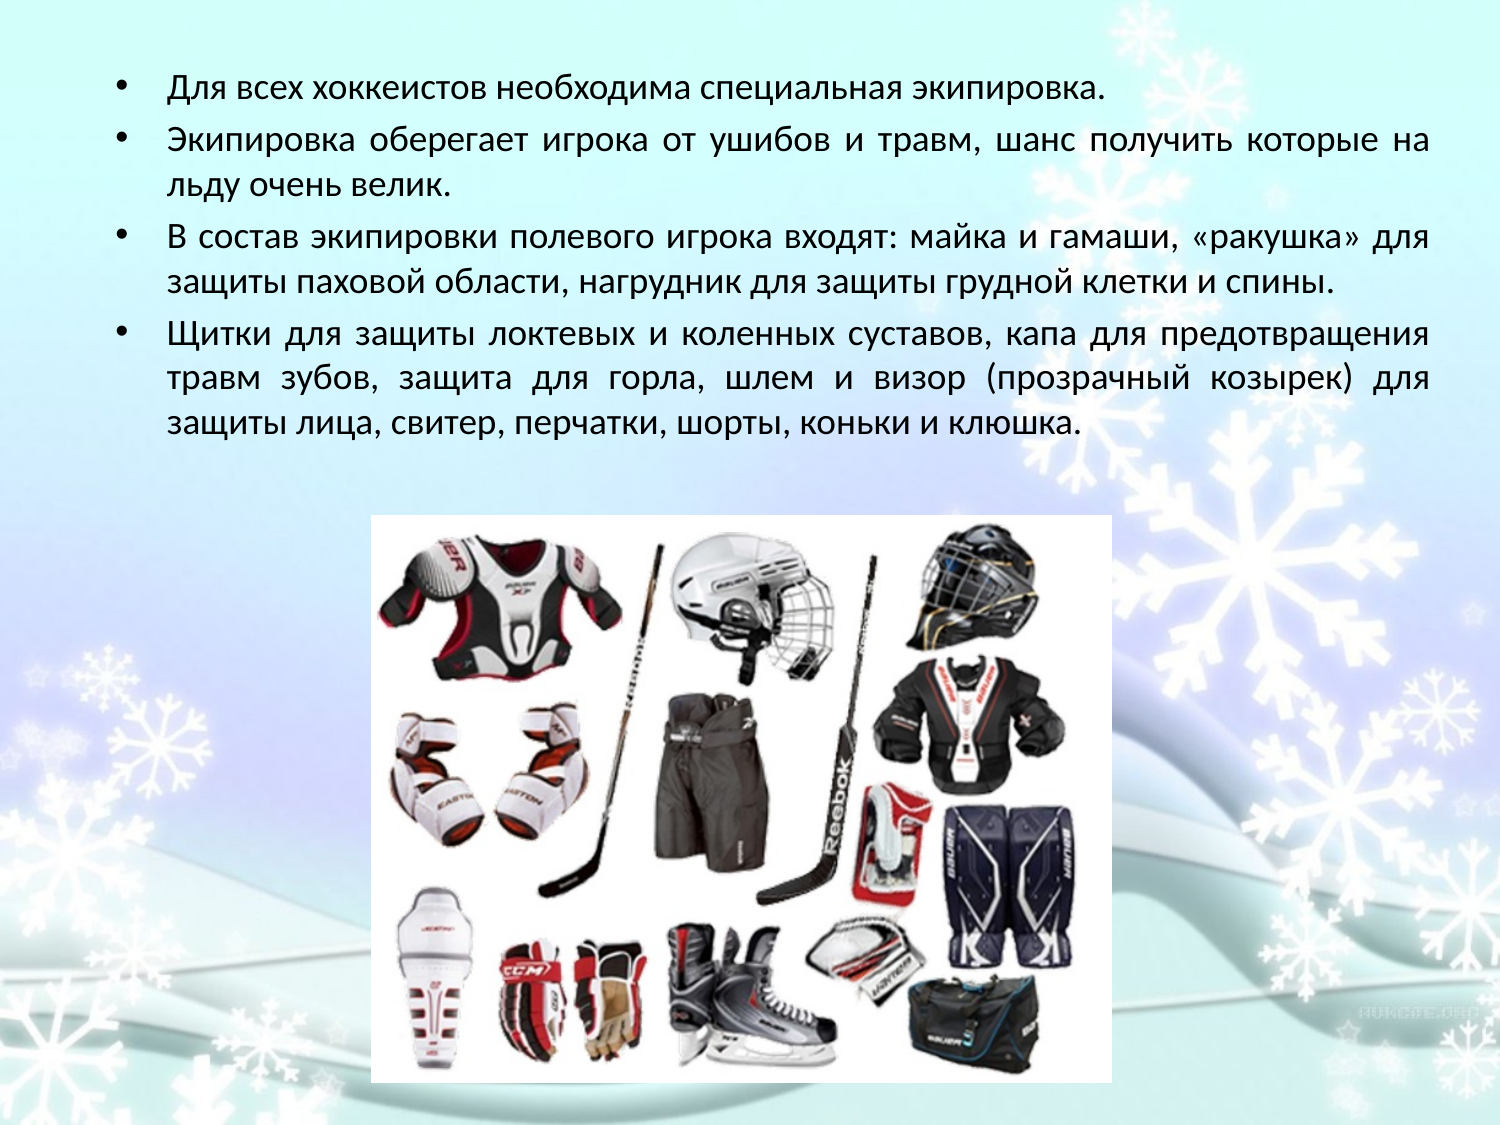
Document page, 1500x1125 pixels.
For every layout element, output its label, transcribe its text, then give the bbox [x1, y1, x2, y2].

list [371, 514, 1112, 1083]
list Для всех хоккеистов необходима специальная экипировка. Экипировка оберегает игрока от ушибов и травм, шанс получить которые на льду очень велик. В состав экипировки полевого игрока входят: майка и гамаши, «ракушка» для защиты паховой области, нагрудник для защиты грудной клетки и спины. Щитки для защиты локтевых и коленных суставов, капа для предотвращения травм зубов, защита для горла, шлем и визор (прозрачный козырек) для защиты лица, свитер, перчатки, шорты, коньки и клюшка. [100, 54, 1447, 516]
picture [0, 0, 1500, 1125]
